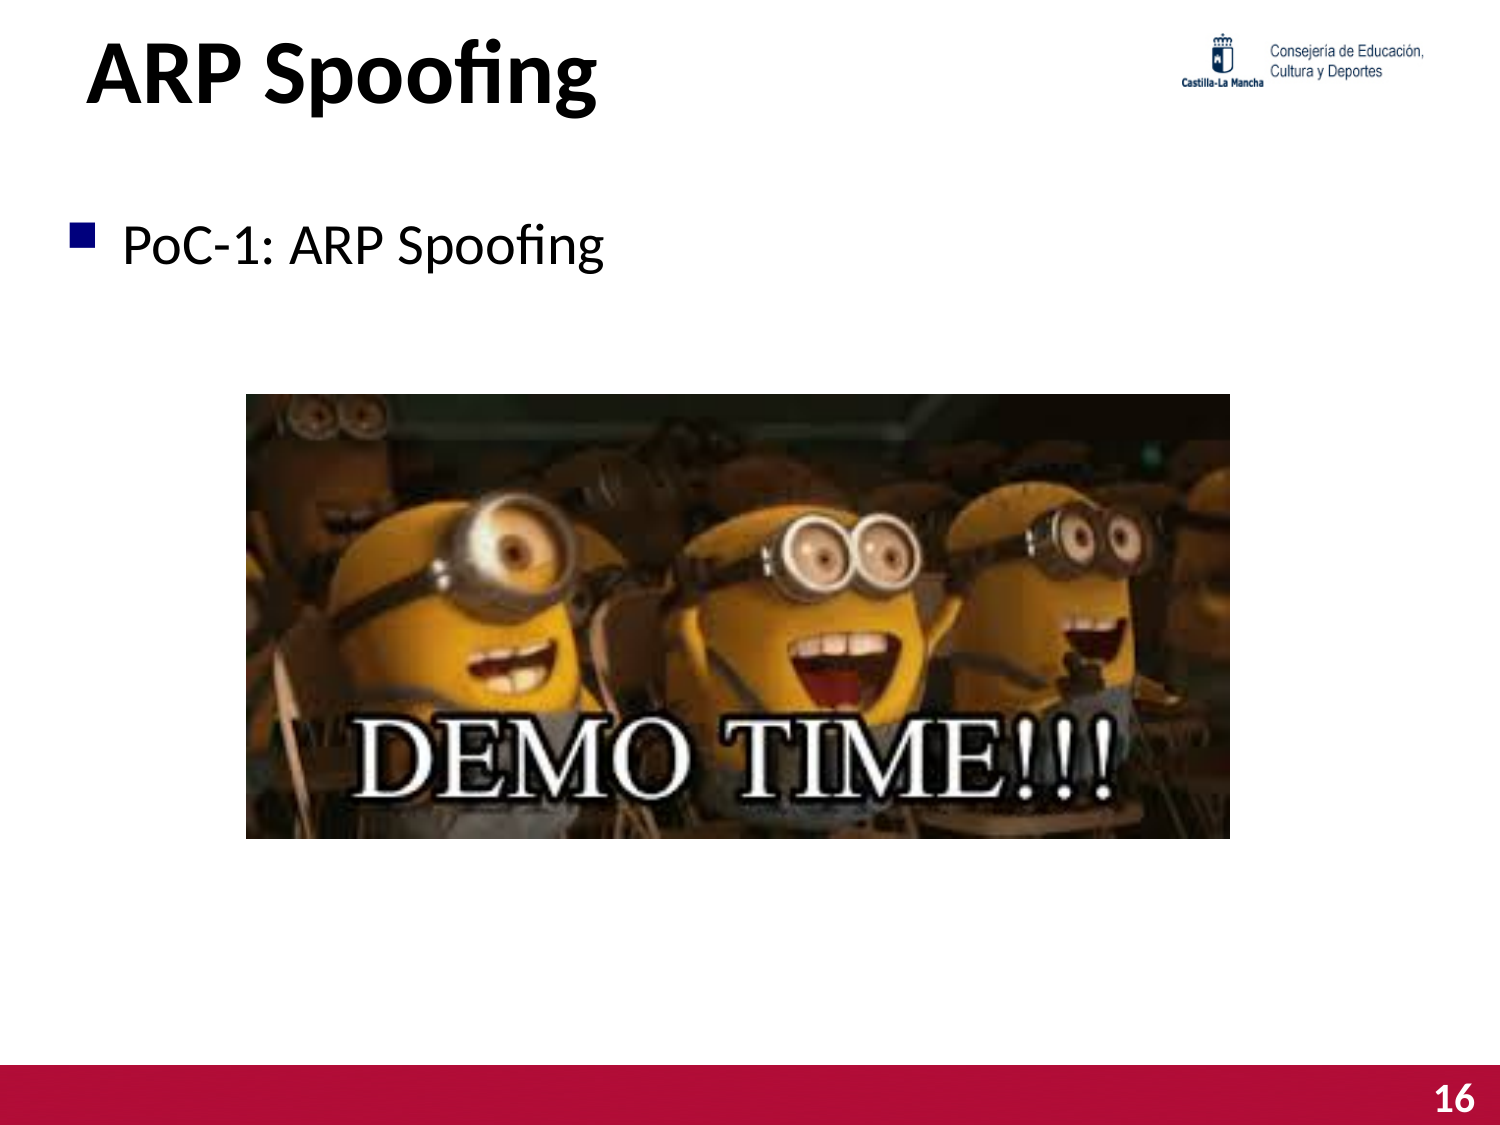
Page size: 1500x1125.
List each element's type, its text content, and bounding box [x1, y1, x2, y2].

list PoC-1: ARP Spoofing [51, 198, 1395, 1018]
picture [246, 393, 1231, 840]
picture [0, 1065, 1500, 1125]
title ARP Spoofing [75, 6, 1425, 197]
